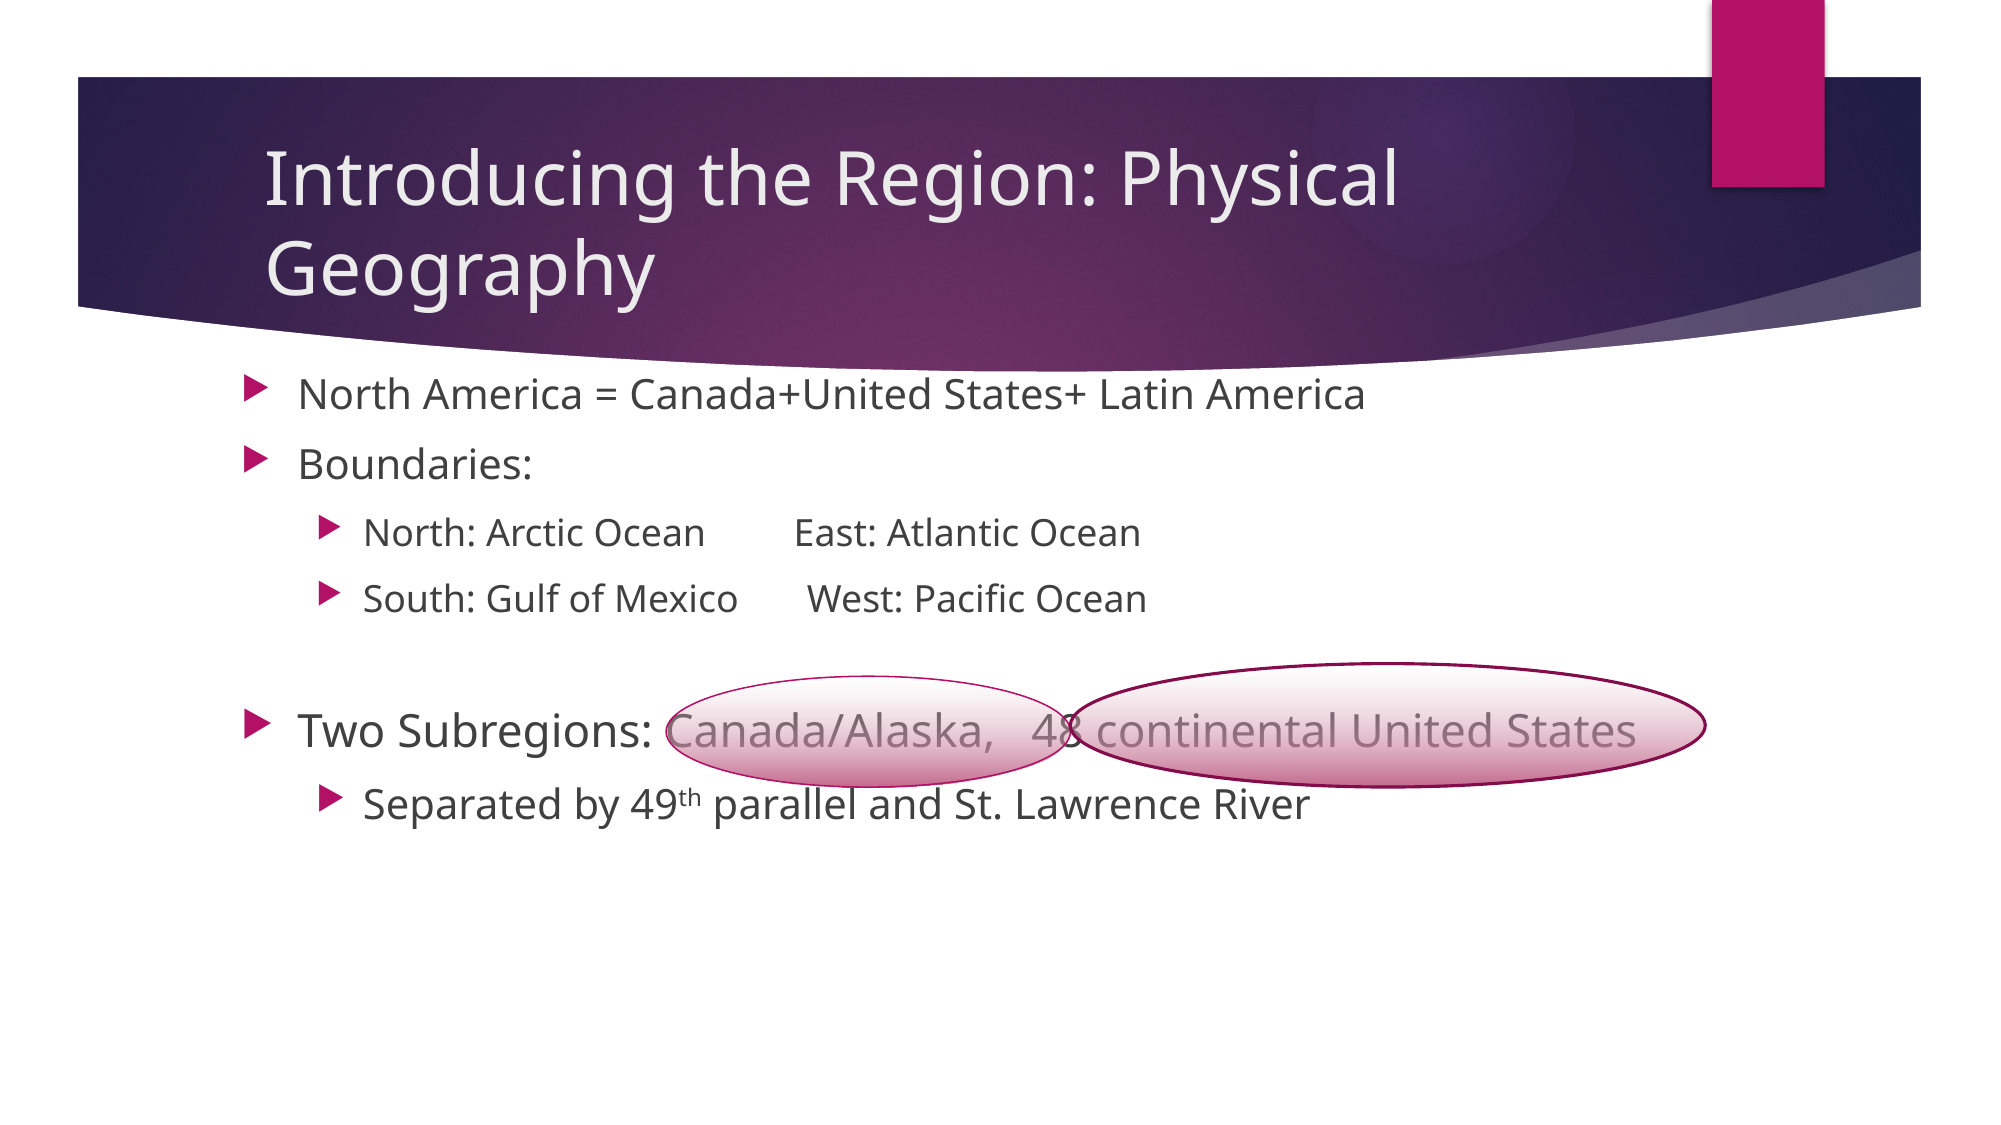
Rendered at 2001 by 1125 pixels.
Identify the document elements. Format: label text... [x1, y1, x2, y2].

text_box [1068, 662, 1707, 789]
title Introducing the Region: Physical Geography [249, 132, 1734, 310]
list North America = Canada+United States+ Latin America Boundaries: North: Arctic Ocean East: Atlantic Ocean South: Gulf of Mexico West: Pacific Ocean Two Subregions: Canada/Alaska, 48 continental United States Separated by 49th parallel and St. Lawrence River [226, 360, 1734, 993]
text_box [665, 675, 1071, 788]
